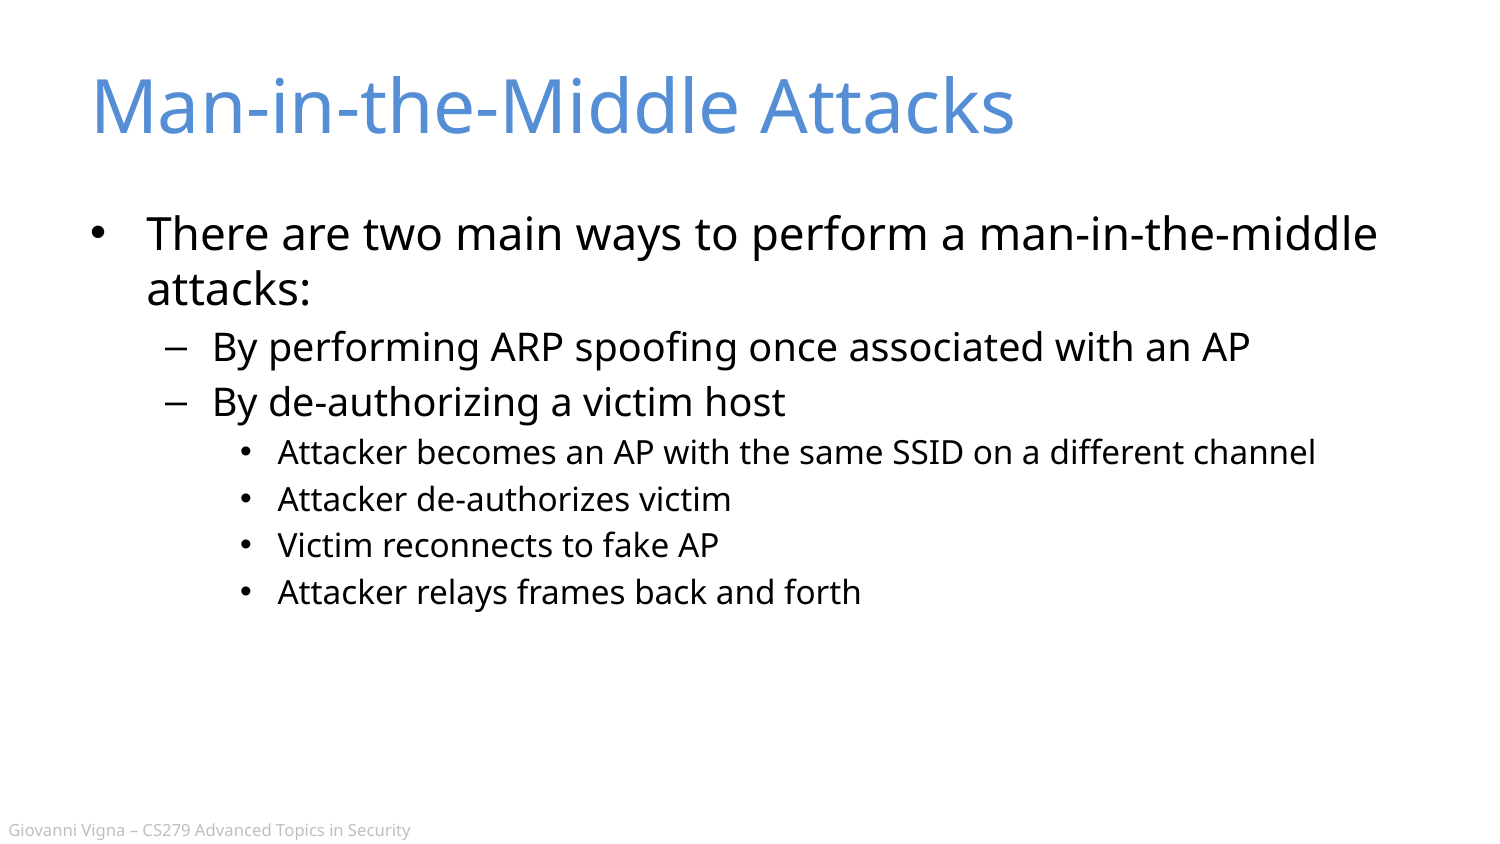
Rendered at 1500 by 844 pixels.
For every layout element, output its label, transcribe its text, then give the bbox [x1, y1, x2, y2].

title Man-in-the-Middle Attacks [75, 33, 1425, 175]
list There are two main ways to perform a man-in-the-middle attacks: By performing ARP spoofing once associated with an AP By de-authorizing a victim host Attacker becomes an AP with the same SSID on a different channel Attacker de-authorizes victim Victim reconnects to fake AP Attacker relays frames back and forth [75, 196, 1425, 813]
